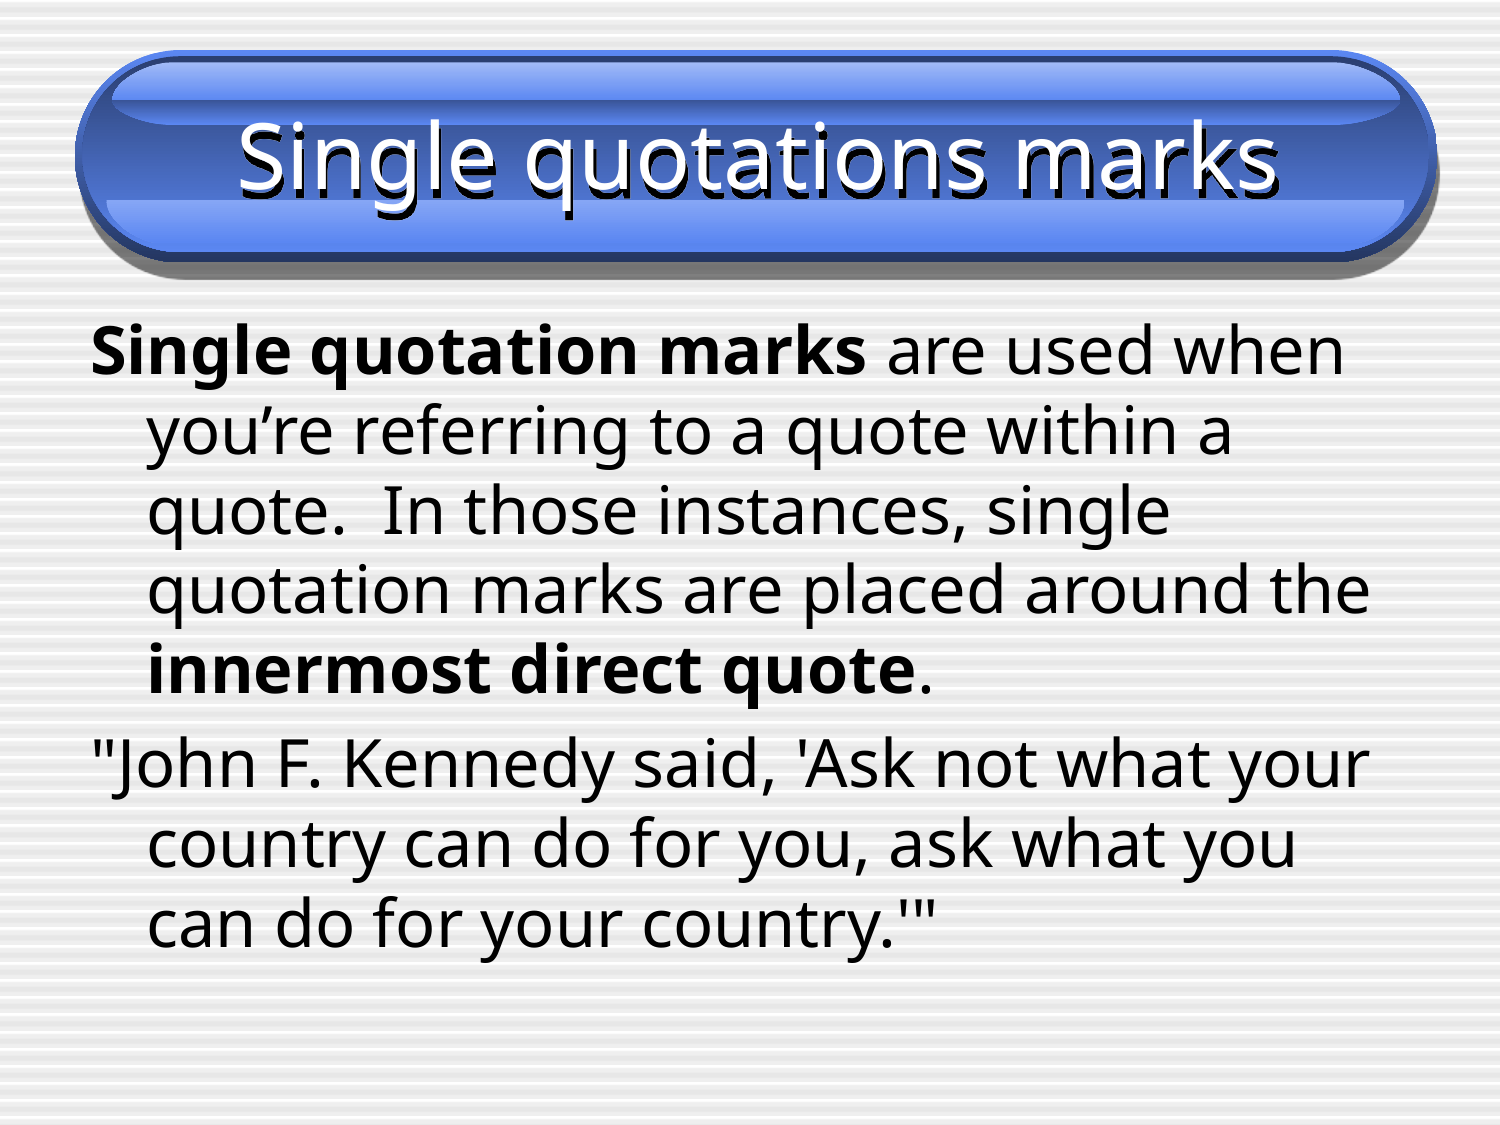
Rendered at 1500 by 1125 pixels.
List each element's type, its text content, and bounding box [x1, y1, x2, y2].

list Single quotation marks are used when you’re referring to a quote within a quote. In those instances, single quotation marks are placed around the innermost direct quote. "John F. Kennedy said, 'Ask not what your country can do for you, ask what you can do for your country.'" [74, 299, 1426, 1013]
title Single quotations marks [129, 79, 1388, 226]
picture [0, 0, 1500, 1125]
